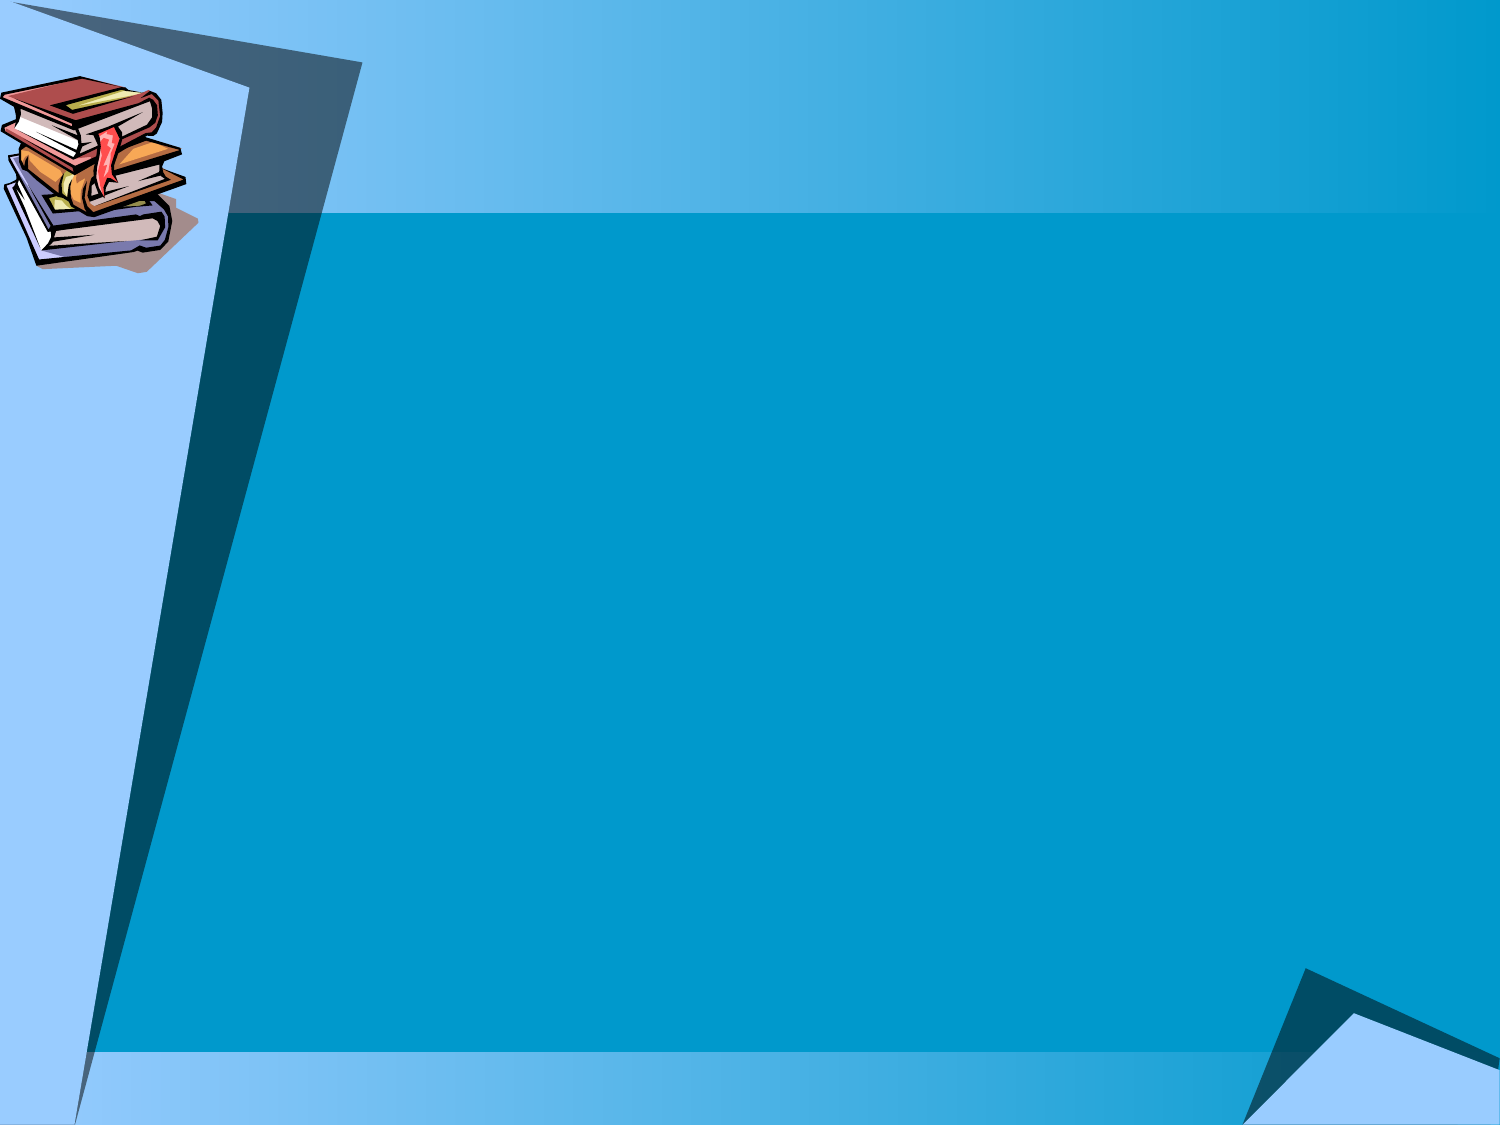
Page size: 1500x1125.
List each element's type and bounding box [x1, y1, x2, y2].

slide_number [94, 1052, 357, 1125]
text_box [0, 74, 201, 276]
